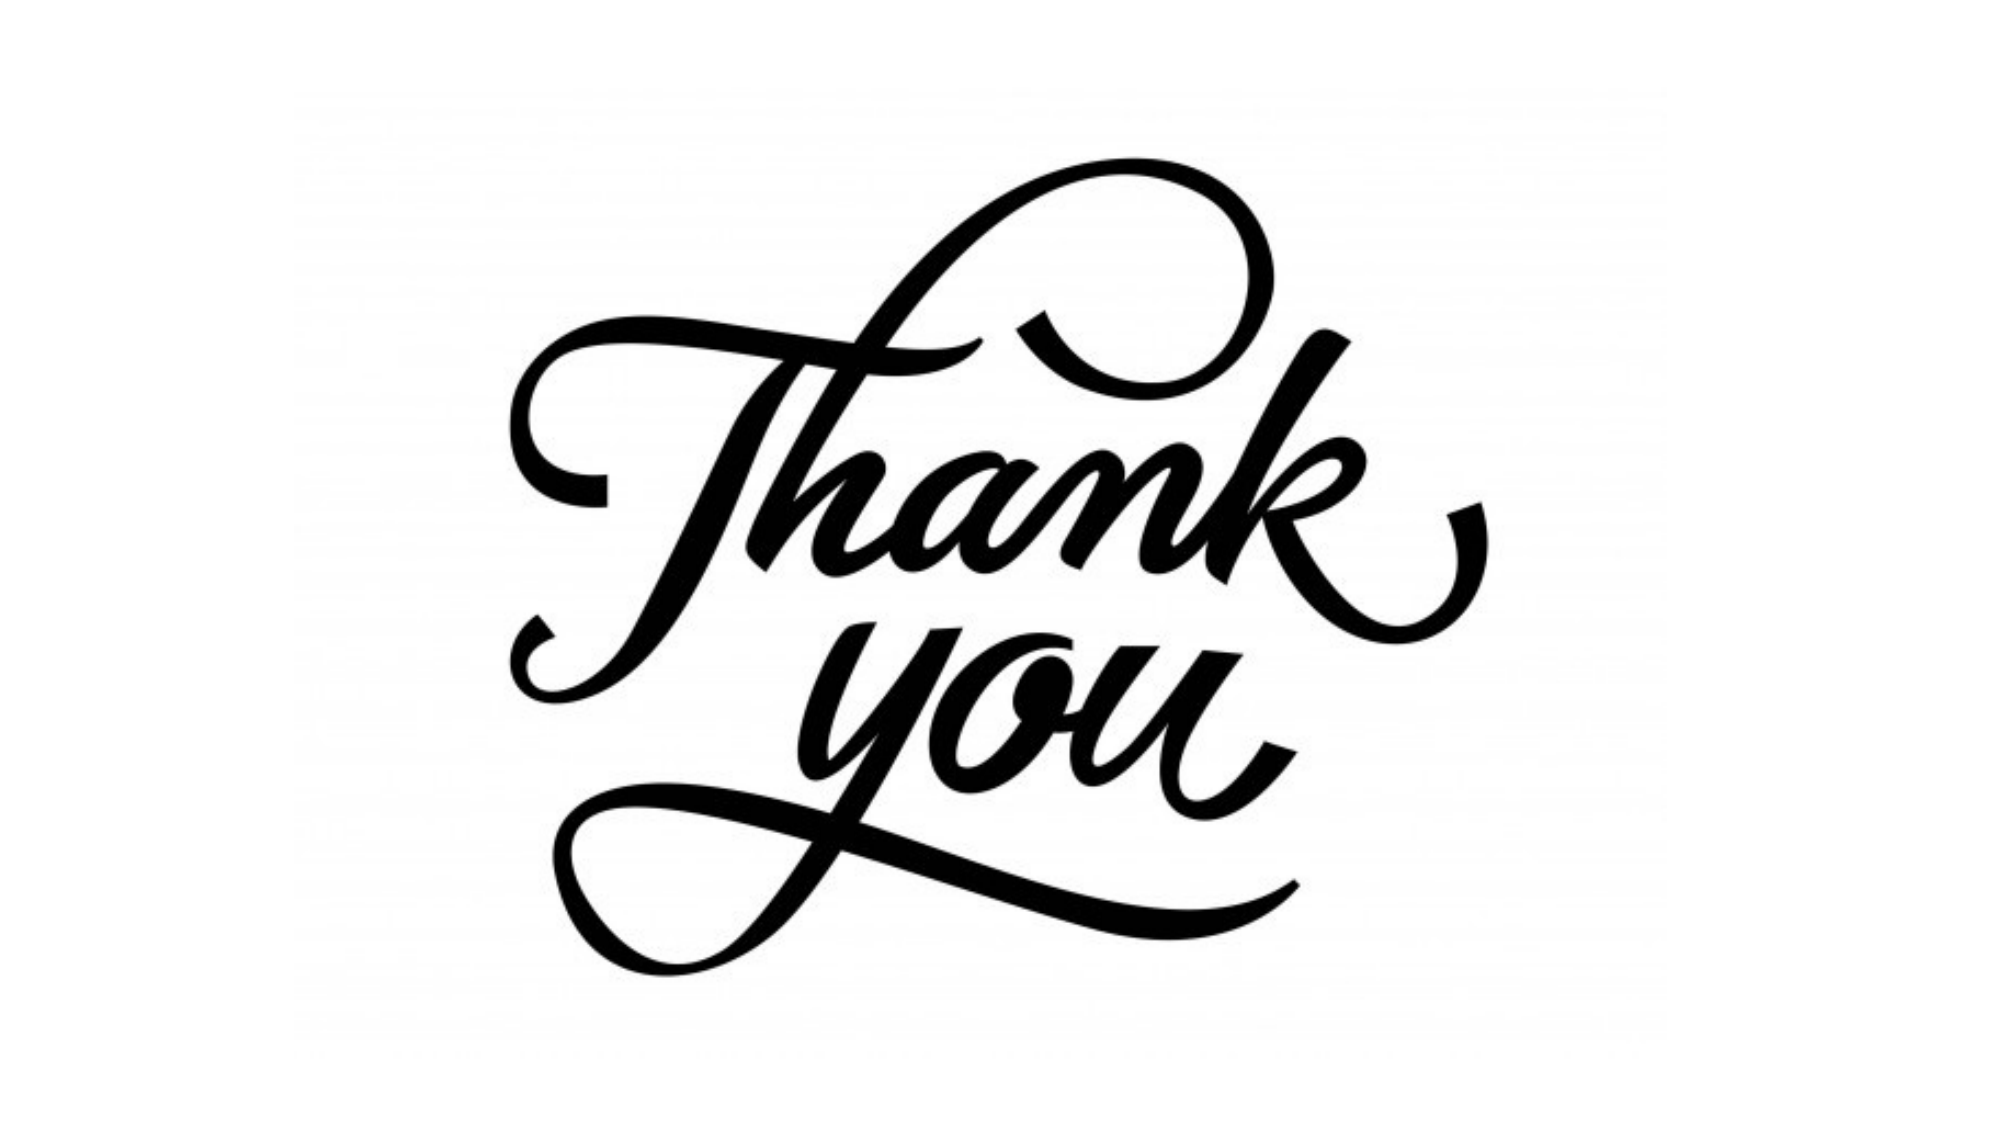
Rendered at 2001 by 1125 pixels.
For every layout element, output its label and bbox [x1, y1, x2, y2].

picture [294, 87, 1667, 1059]
